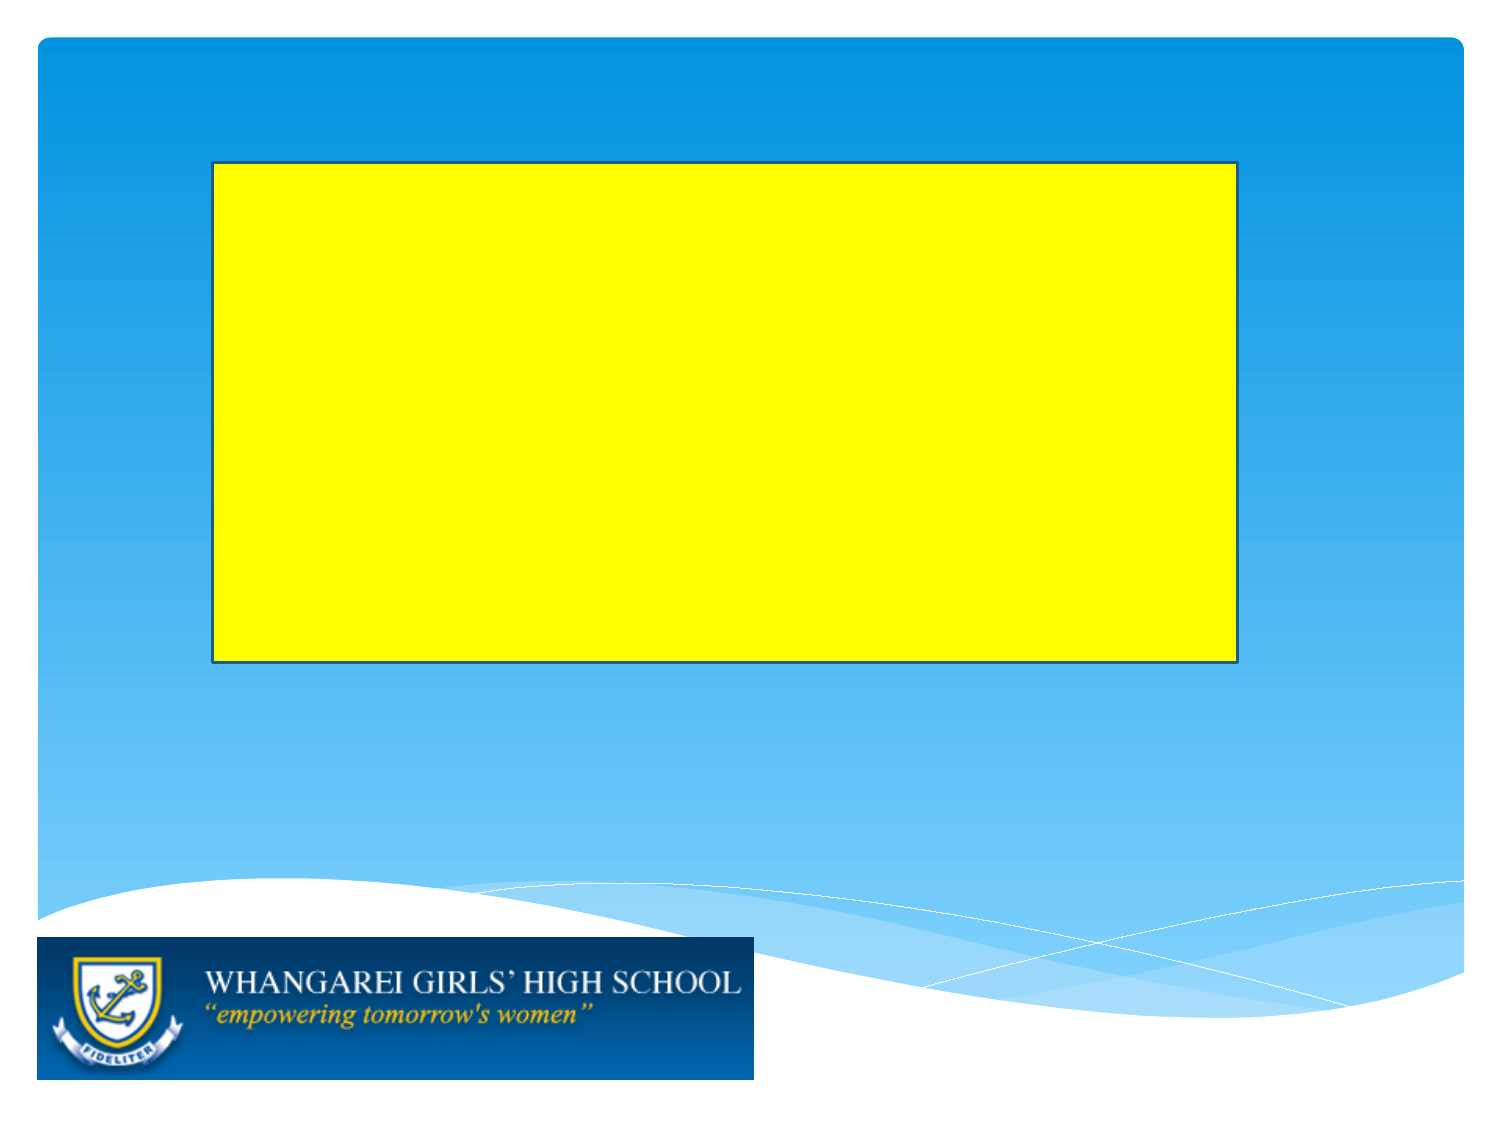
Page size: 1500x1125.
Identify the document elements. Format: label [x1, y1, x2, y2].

picture [37, 937, 754, 1080]
text_box [211, 161, 1239, 664]
